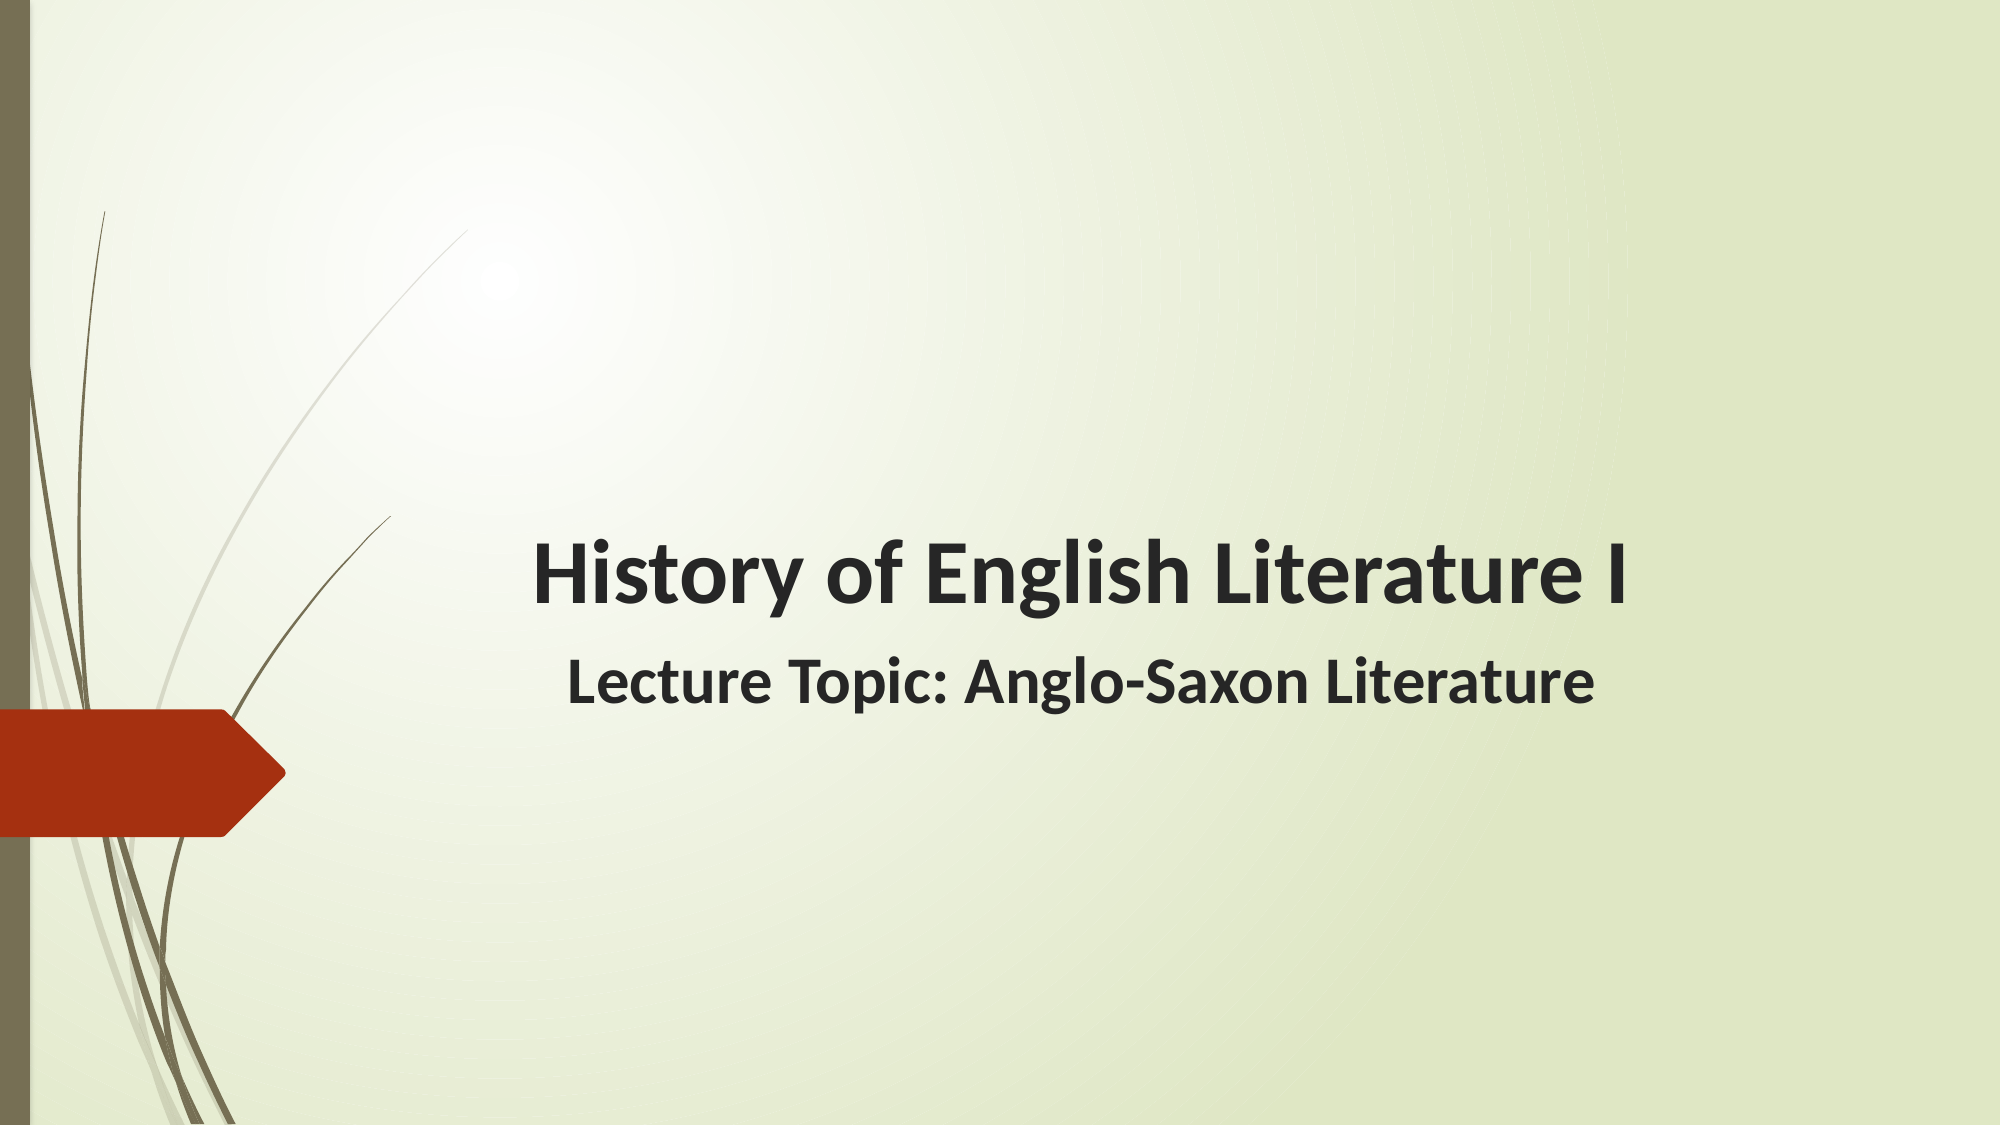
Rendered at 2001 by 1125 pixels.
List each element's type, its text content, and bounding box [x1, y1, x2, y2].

subtitle Lecture Topic: Anglo-Saxon Literature [350, 628, 1814, 814]
title History of English Literature I [350, 257, 1814, 628]
